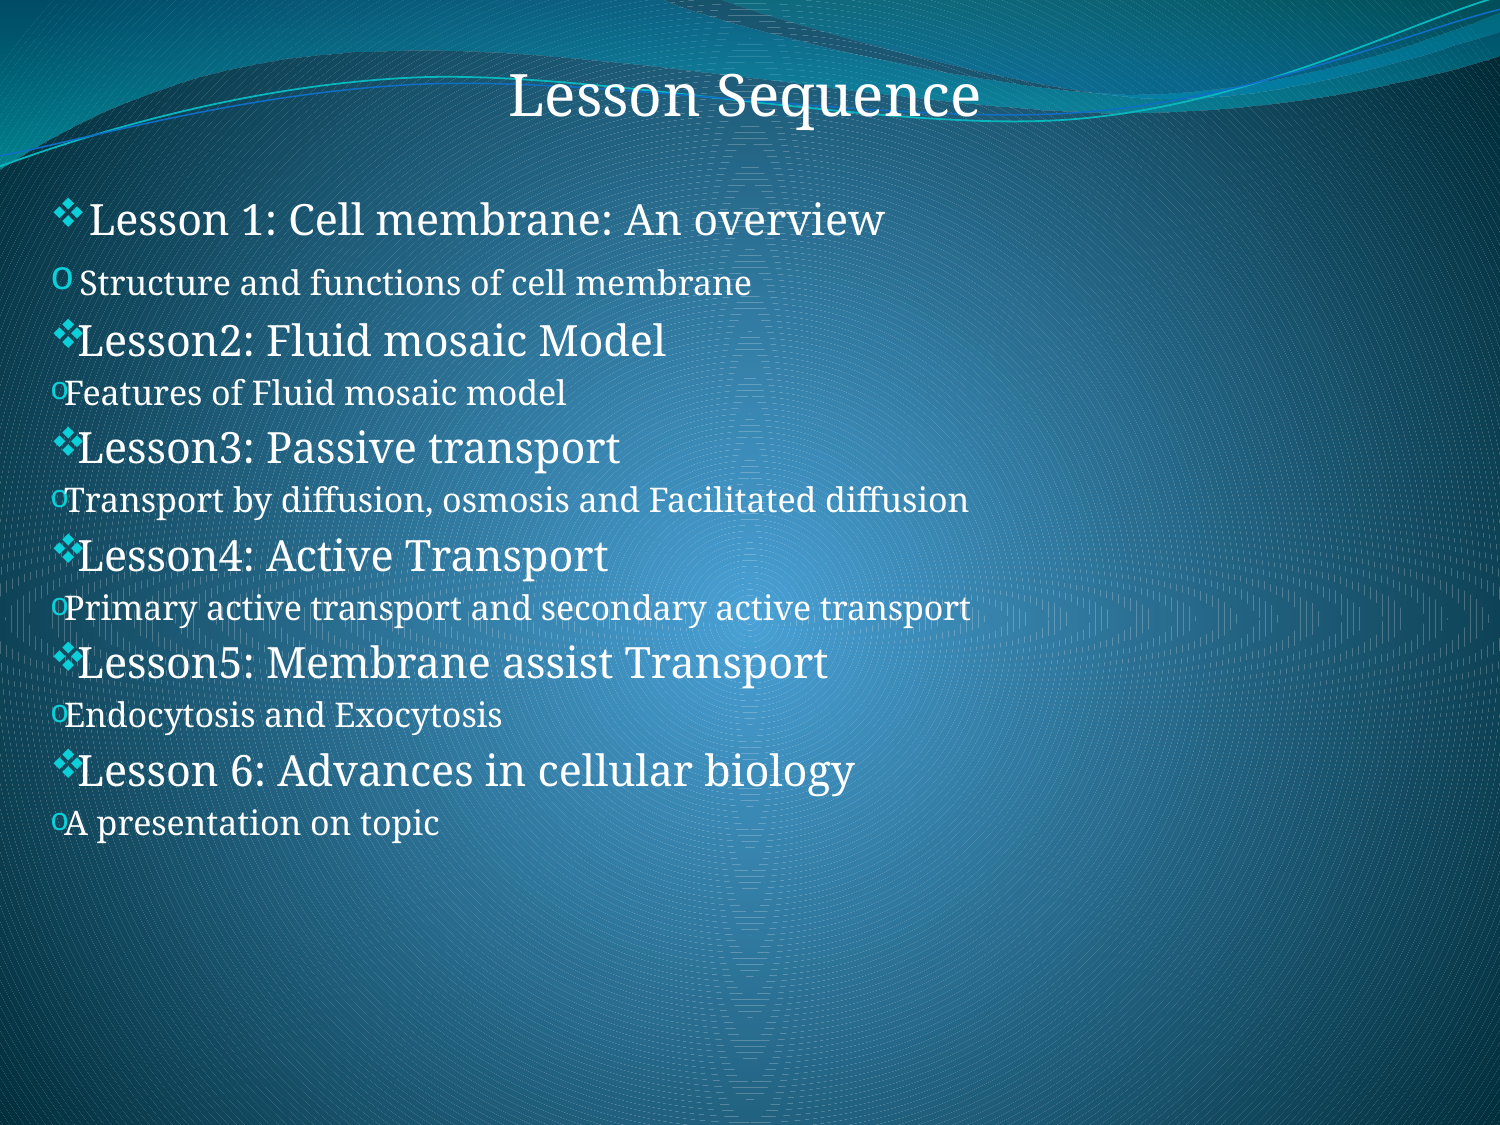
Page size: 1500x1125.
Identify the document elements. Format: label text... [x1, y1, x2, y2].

subtitle Lesson Sequence Lesson 1: Cell membrane: An overview Structure and functions of cell membrane Lesson2: Fluid mosaic Model Features of Fluid mosaic model Lesson3: Passive transport Transport by diffusion, osmosis and Facilitated diffusion Lesson4: Active Transport Primary active transport and secondary active transport Lesson5: Membrane assist Transport Endocytosis and Exocytosis Lesson 6: Advances in cellular biology A presentation on topic [50, 50, 1450, 1038]
